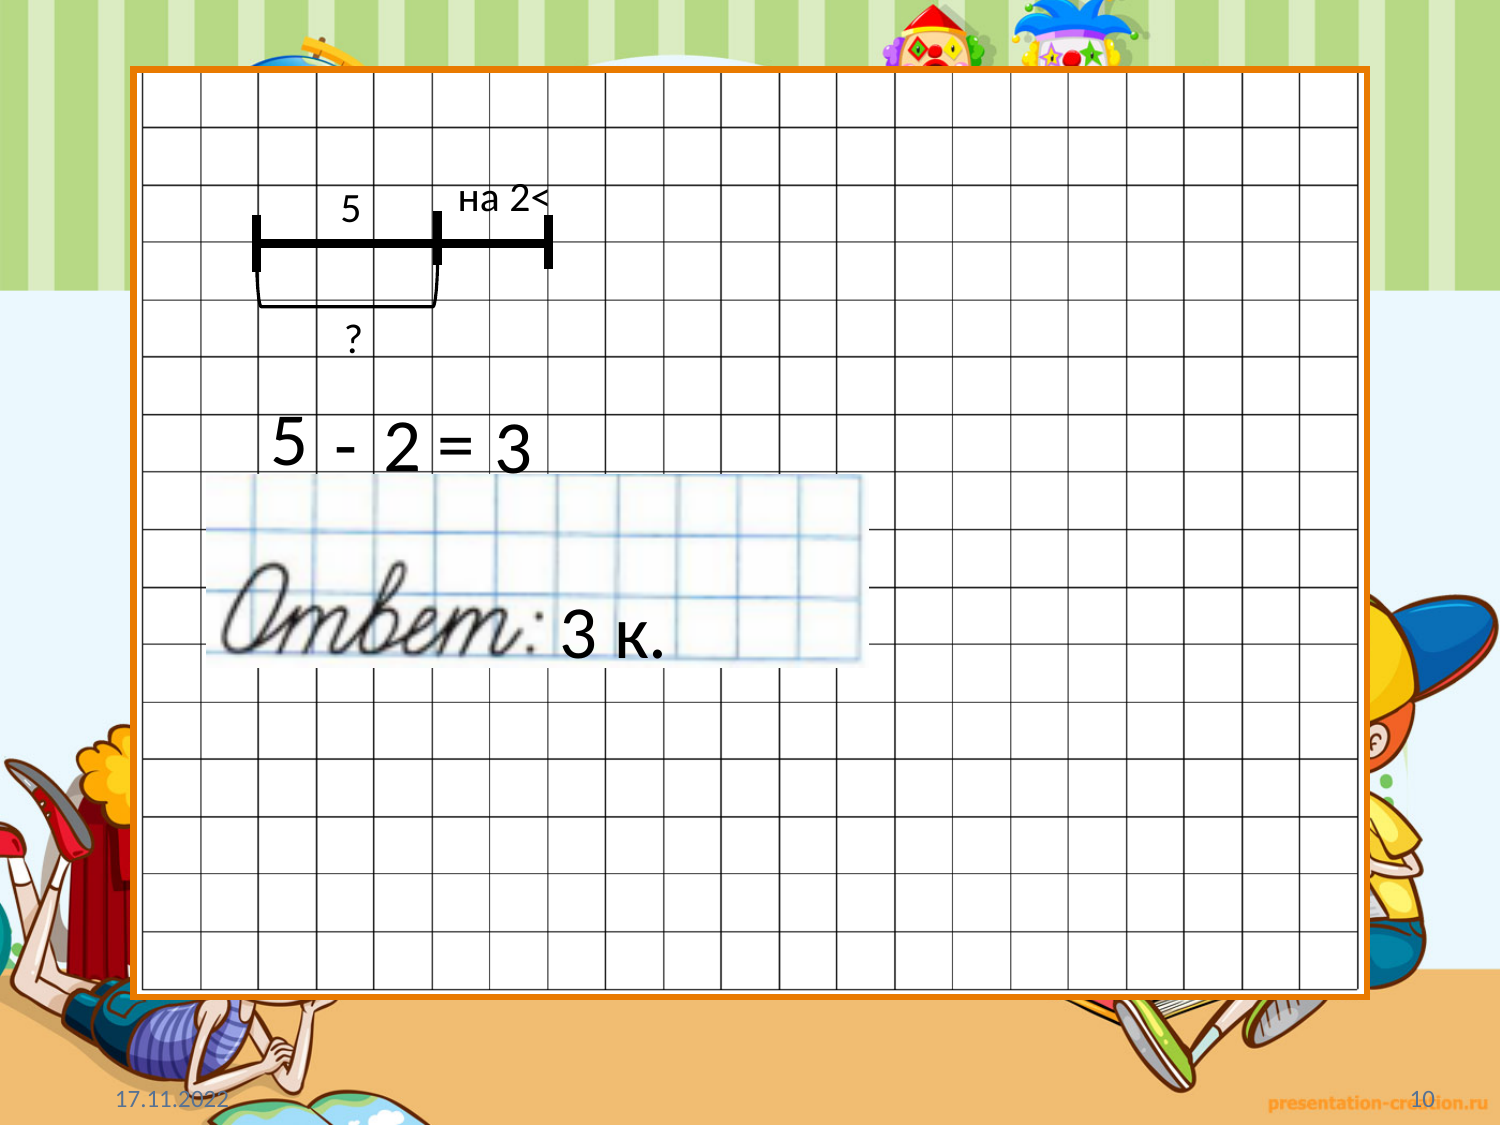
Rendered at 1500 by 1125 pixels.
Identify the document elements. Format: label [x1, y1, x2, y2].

picture [0, 0, 1500, 1125]
list [129, 66, 1371, 1000]
